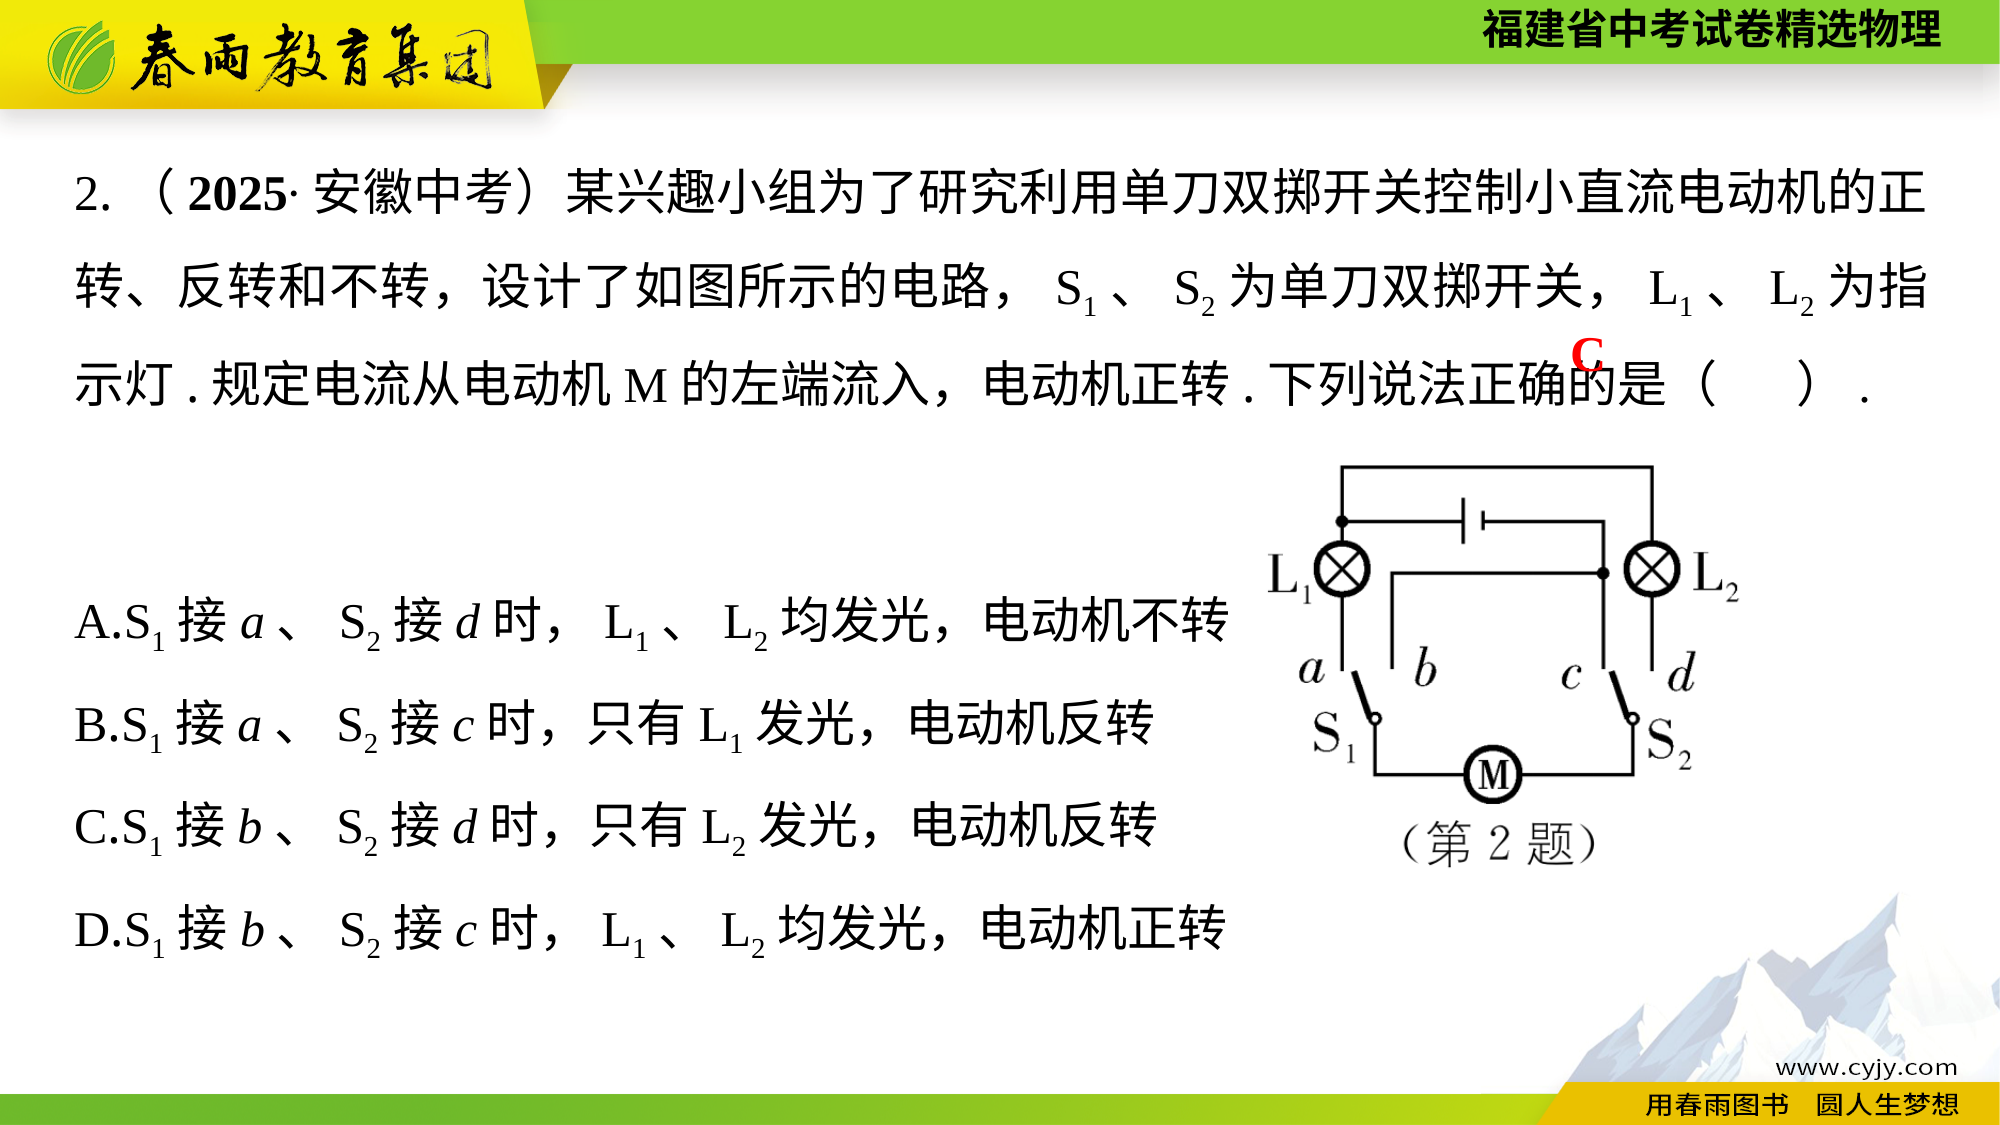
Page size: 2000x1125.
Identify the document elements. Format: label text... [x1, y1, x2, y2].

list 2.（2025∙安徽中考）某兴趣小组为了研究利用单刀双掷开关控制小直流电动机的正转、反转和不转，设计了如图所示的电路，S1、S2为单刀双掷开关，L1、L2为指示灯.规定电流从电动机M的左端流入，电动机正转.下列说法正确的是（ ）. A.S1接a、S2接d时，L1、L2均发光，电动机不转 B.S1接a、S2接c时，只有L1发光，电动机反转 C.S1接b、S2接d时，只有L2发光，电动机反转 D.S1接b、S2接c时，L1、L2均发光，电动机正转 [59, 122, 1944, 918]
text_box C [1555, 314, 1622, 390]
picture [0, 0, 2000, 1125]
